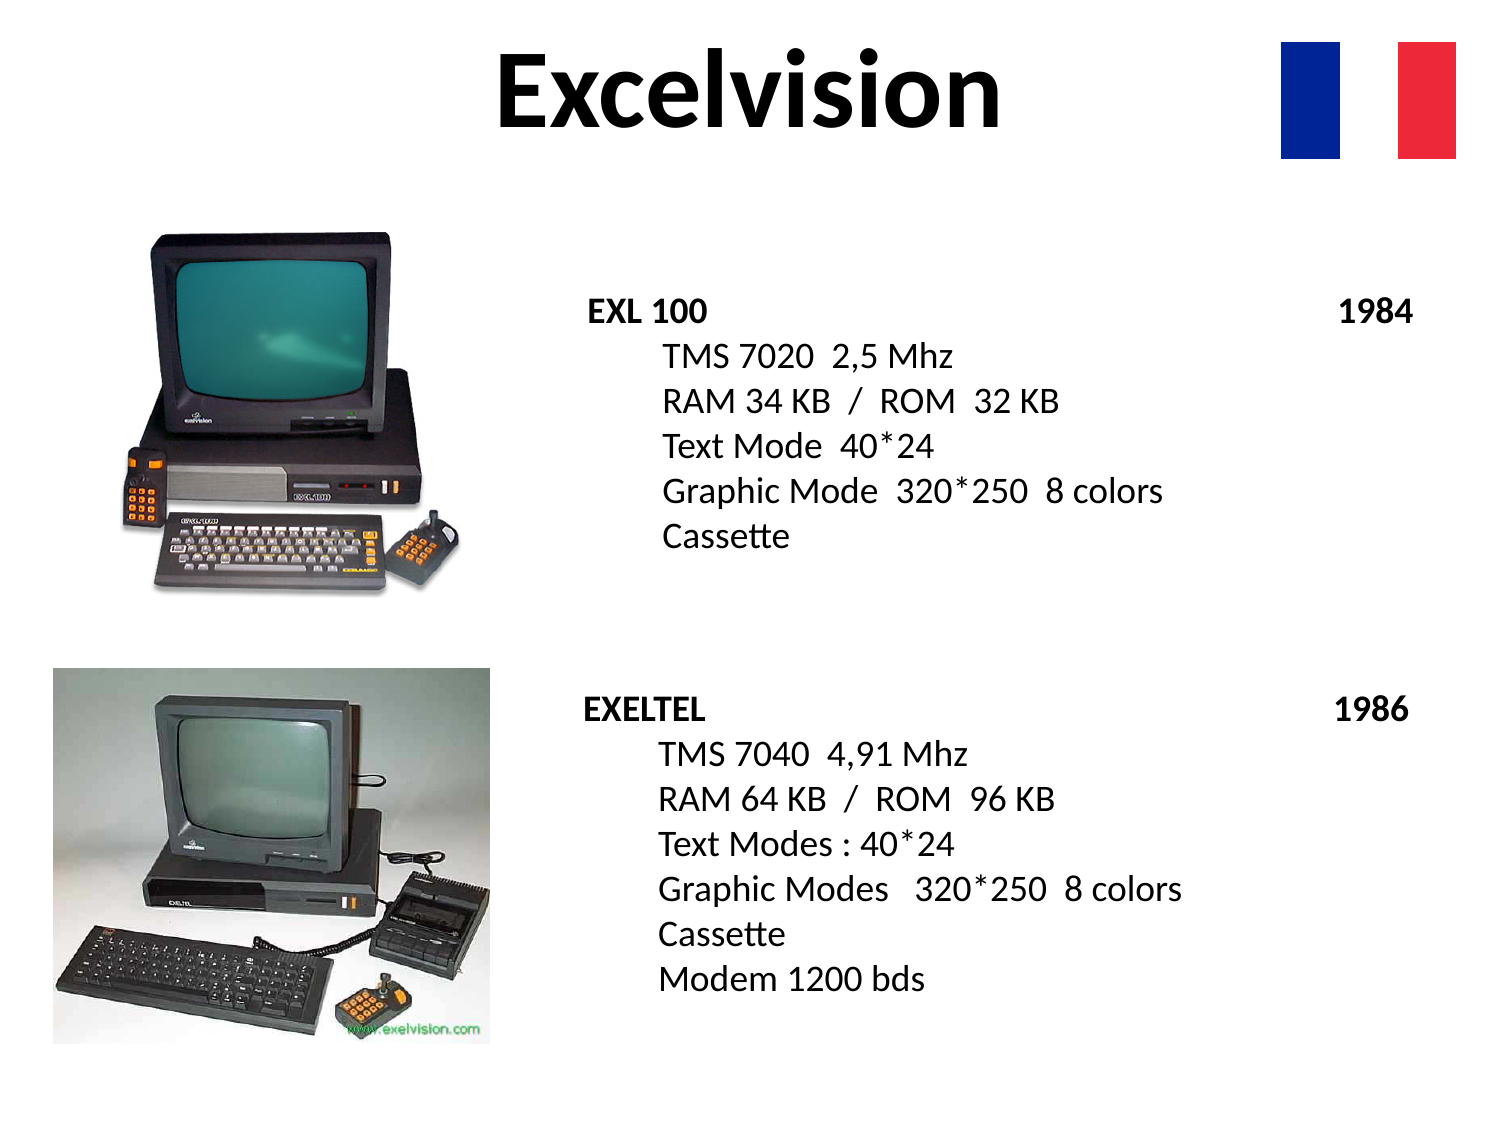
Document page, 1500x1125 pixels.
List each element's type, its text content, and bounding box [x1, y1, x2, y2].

picture [52, 668, 491, 1045]
text_box Excelvision [479, 7, 1020, 157]
picture [1281, 42, 1456, 160]
picture [113, 231, 467, 598]
text_box EXL 100 1984 TMS 7020 2,5 Mhz RAM 34 KB / ROM 32 KB Text Mode 40*24 Graphic Mode 320*250 8 colors Cassette [572, 278, 1436, 564]
text_box EXELTEL 1986 TMS 7040 4,91 Mhz RAM 64 KB / ROM 96 KB Text Modes : 40*24 Graphic Modes 320*250 8 colors Cassette Modem 1200 bds [568, 676, 1459, 1007]
